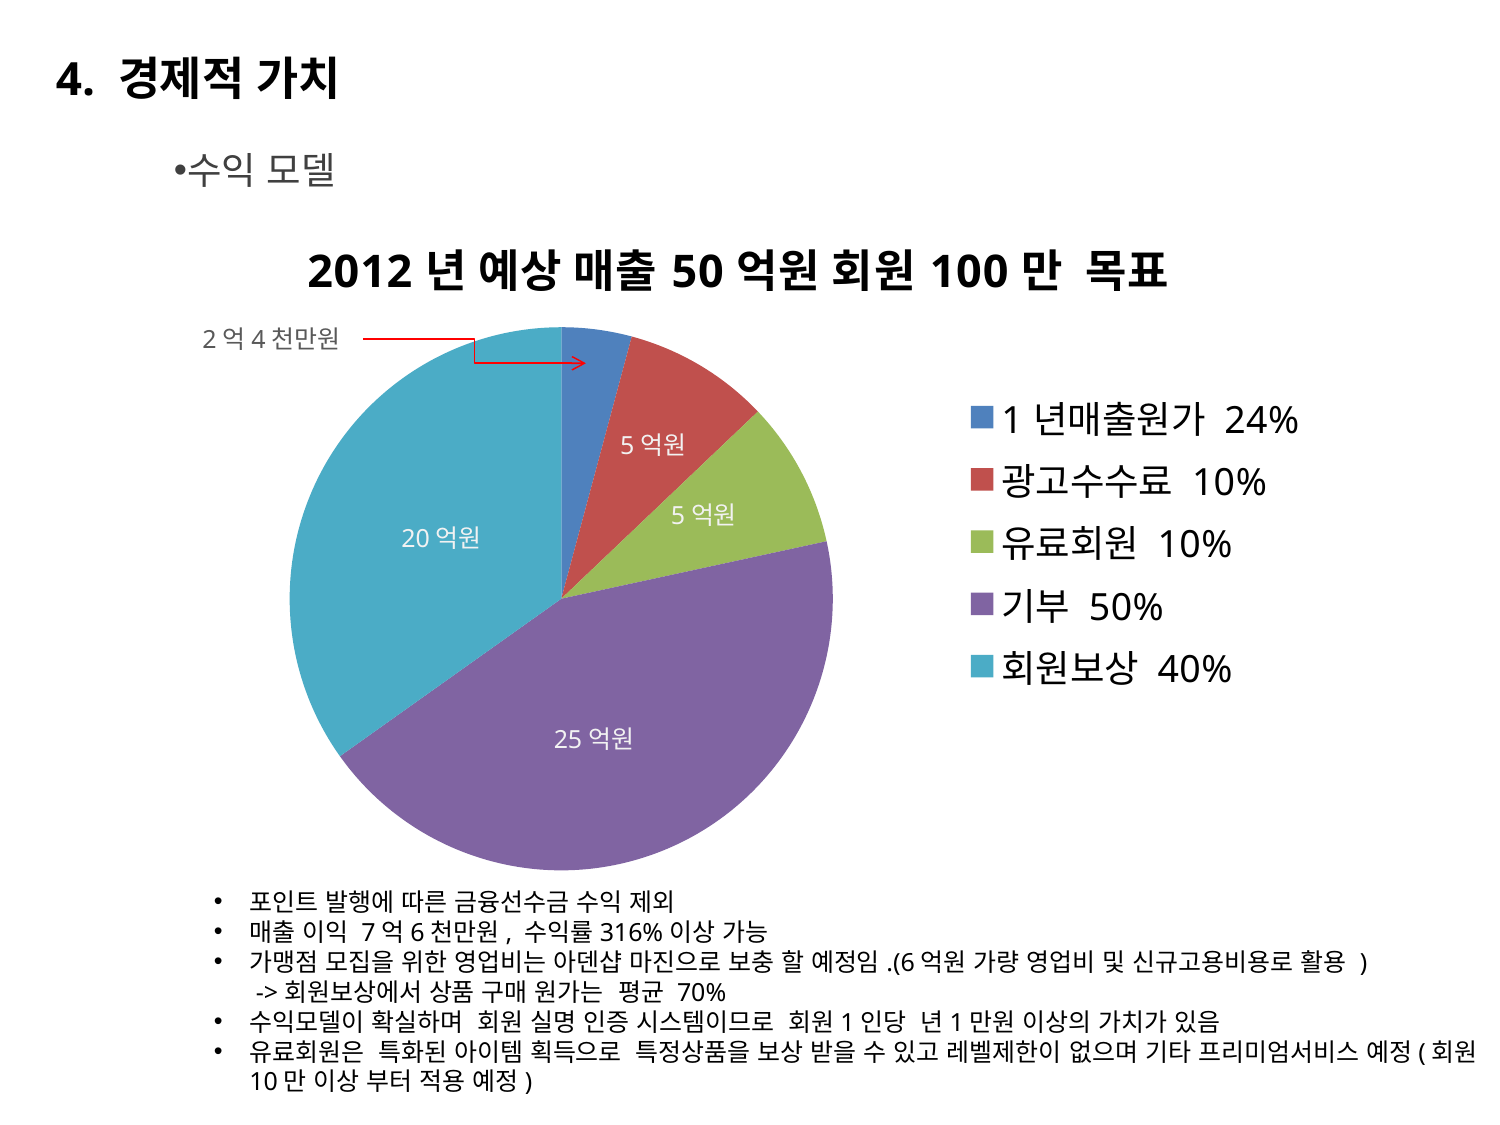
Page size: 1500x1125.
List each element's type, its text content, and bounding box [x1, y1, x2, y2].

text_box 4. 경제적 가치 [41, 42, 1488, 113]
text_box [362, 338, 587, 364]
text_box 포인트 발행에 따른 금융선수금 수익 제외 매출 이익 7억6천만원, 수익률316%이상 가능 가맹점 모집을 위한 영업비는 아덴샵 마진으로 보충 할 예정임.(6억원 가량 영업비 및 신규고용비용로 활용 ) ->회원보상에서 상품 구매 원가는 평균 70% 수익모델이 확실하며 회원 실명 인증 시스템이므로 회원1인당 년1만원 이상의 가치가 있음 유료회원은 특화된 아이템 획득으로 특정상품을 보상 받을 수 있고 레벨제한이 없으며 기타 프리미엄서비스 예정(회원 10만 이상 부터 적용 예정) [199, 878, 1500, 1104]
text_box 수익 모델 [93, 117, 1454, 200]
chart [163, 198, 1325, 885]
